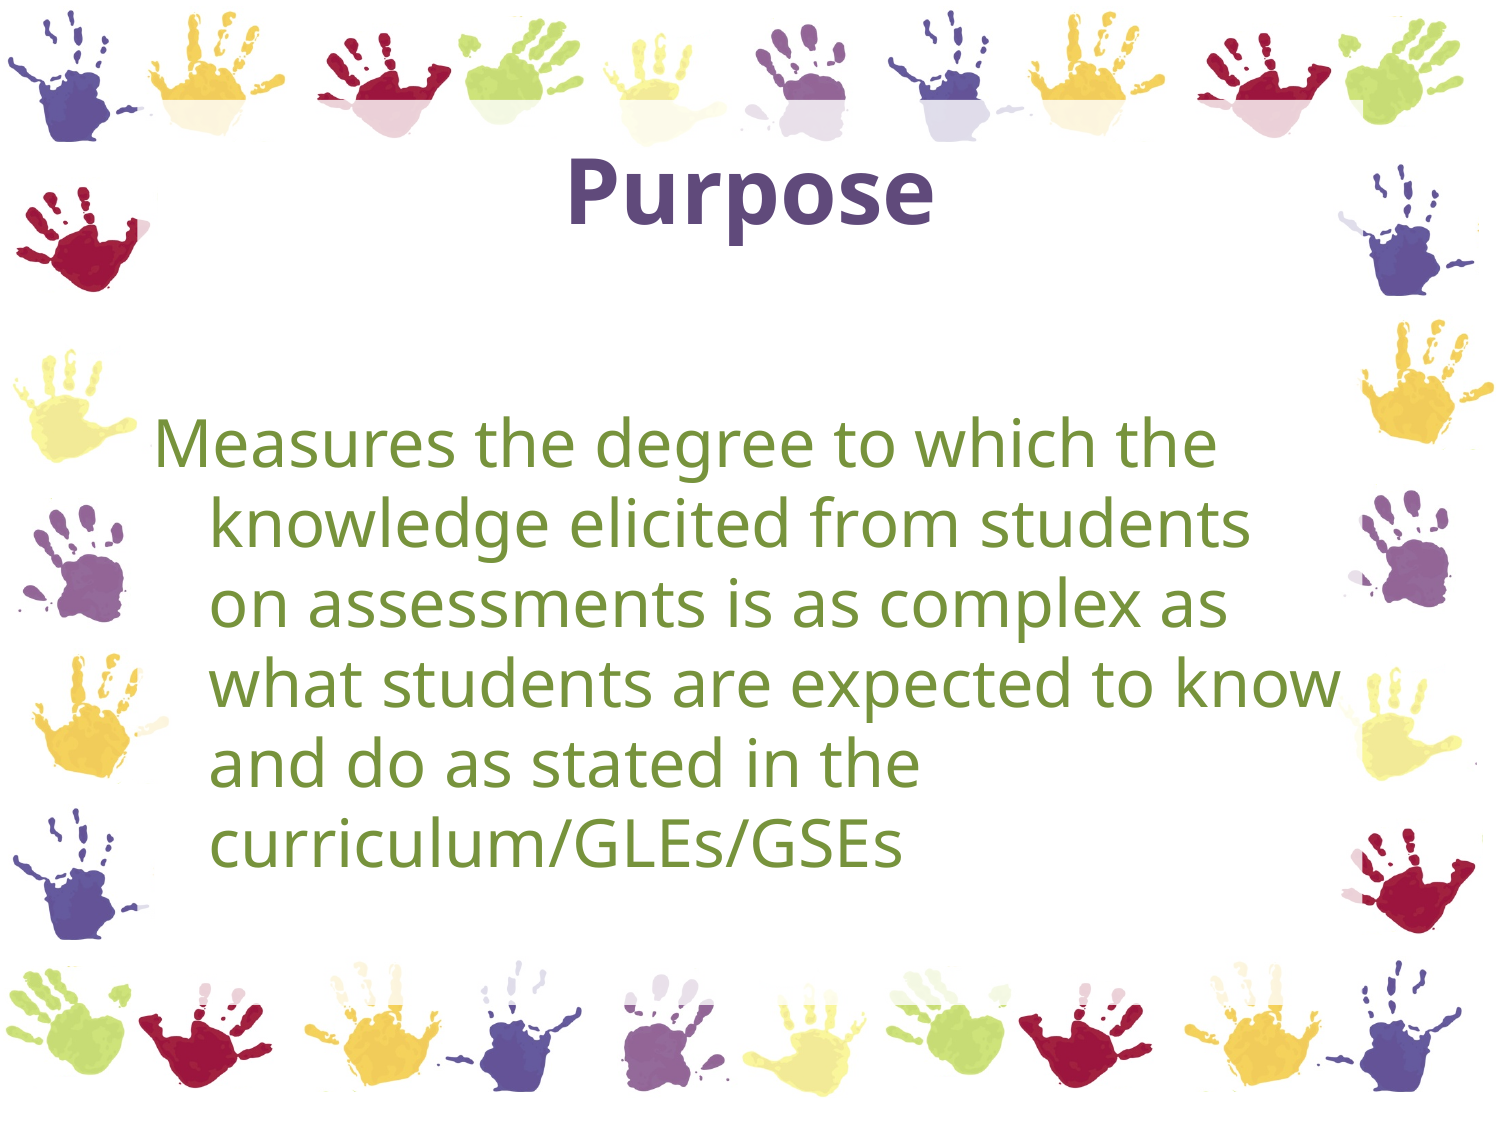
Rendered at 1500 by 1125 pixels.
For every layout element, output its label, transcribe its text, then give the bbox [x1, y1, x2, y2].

picture [1363, 484, 1472, 616]
picture [600, 1005, 869, 1100]
picture [23, 648, 137, 784]
picture [10, 334, 137, 466]
picture [4, 170, 158, 293]
picture [1363, 812, 1483, 935]
picture [883, 1005, 1164, 1089]
title Purpose [137, 99, 1364, 275]
picture [305, 16, 586, 99]
picture [600, 18, 869, 99]
picture [1178, 956, 1466, 1092]
list Measures the degree to which the knowledge elicited from students on assessments is as complex as what students are expected to know and do as stated in the curriculum/GLEs/GSEs [137, 299, 1363, 1005]
picture [1185, 16, 1466, 139]
picture [3, 6, 291, 142]
picture [1363, 652, 1477, 784]
picture [1333, 160, 1479, 296]
picture [8, 804, 137, 940]
picture [883, 6, 1171, 99]
picture [1363, 314, 1500, 450]
picture [298, 1005, 586, 1092]
picture [3, 966, 284, 1089]
picture [16, 498, 137, 631]
